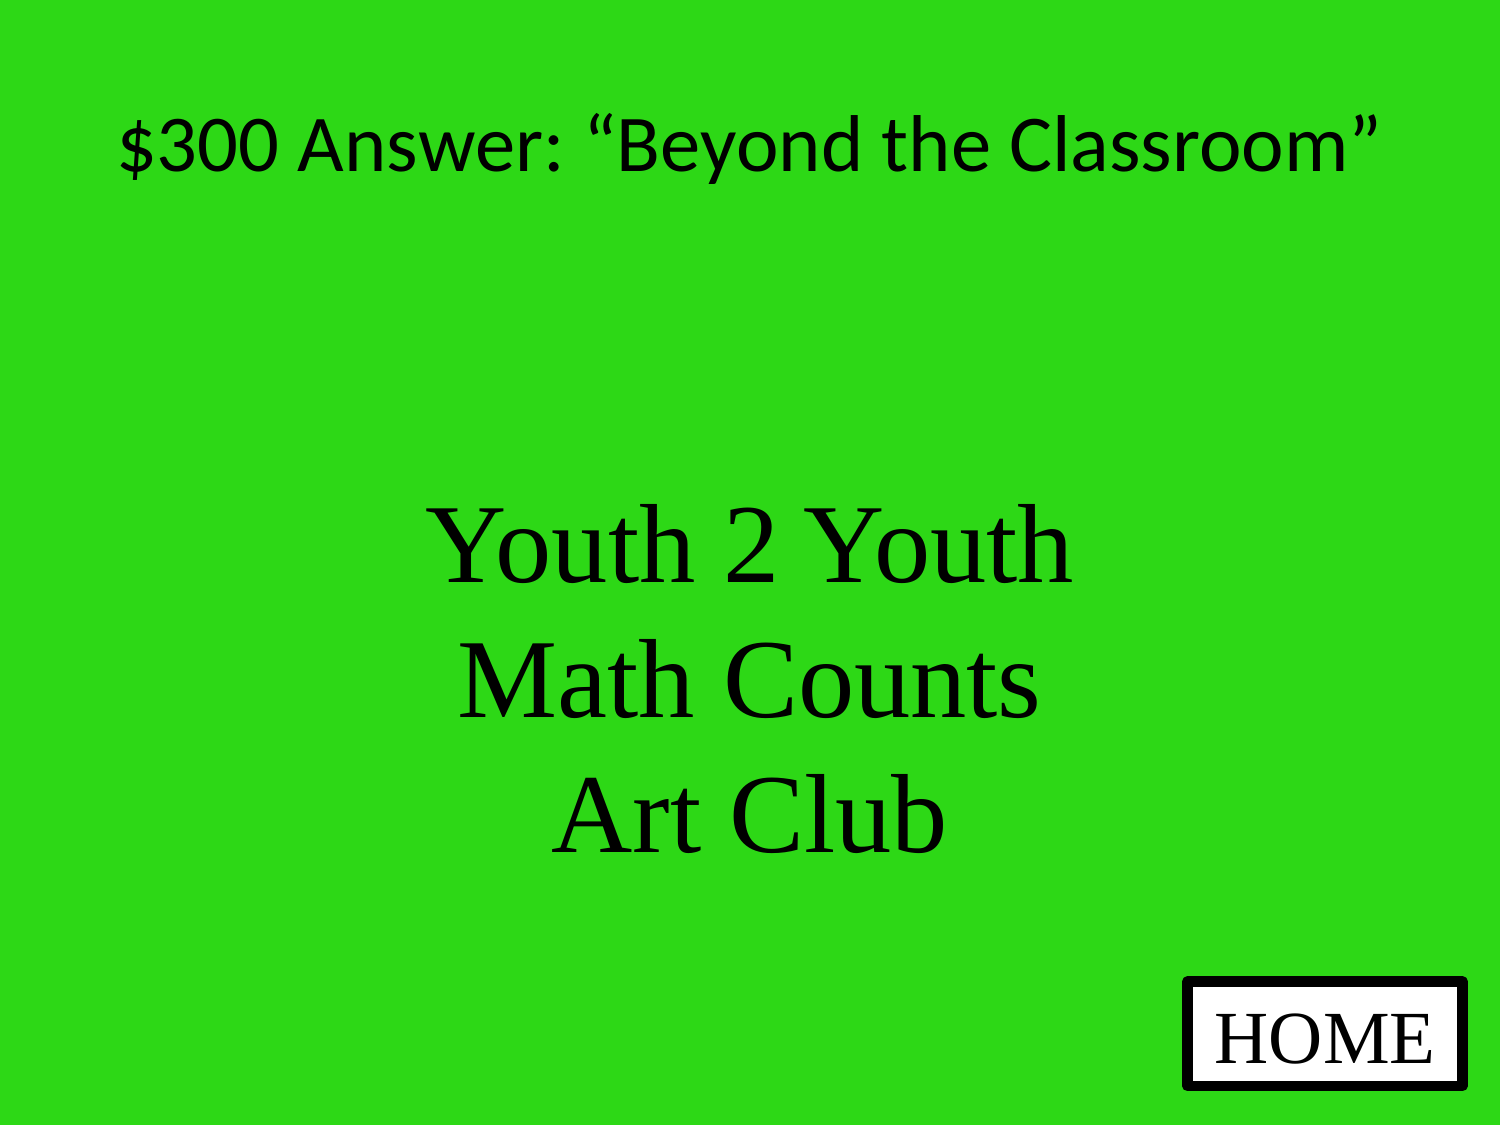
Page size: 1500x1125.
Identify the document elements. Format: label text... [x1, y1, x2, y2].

text_box HOME [1187, 981, 1463, 1087]
title $300 Answer: “Beyond the Classroom” [37, 45, 1463, 233]
text_box Youth 2 Youth Math Counts Art Club [37, 462, 1463, 943]
